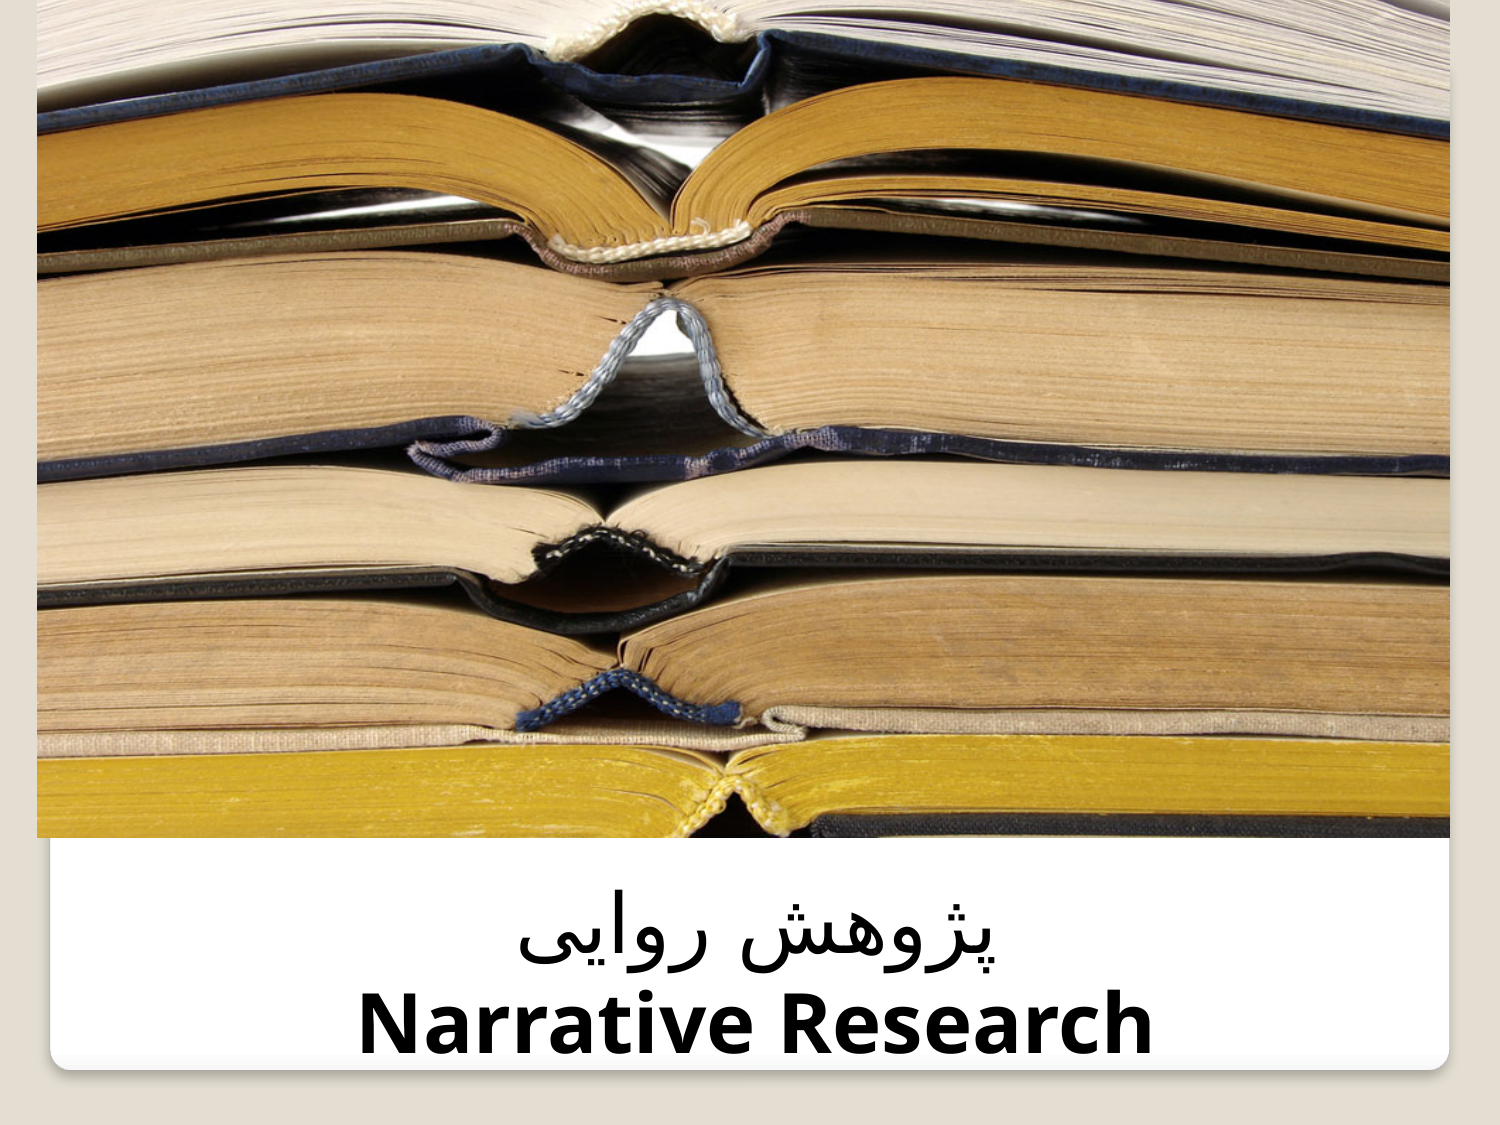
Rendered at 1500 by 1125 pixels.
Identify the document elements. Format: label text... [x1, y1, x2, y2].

picture [37, 0, 1451, 838]
text_box پژوهش روایی Narrative Research [62, 862, 1450, 1078]
